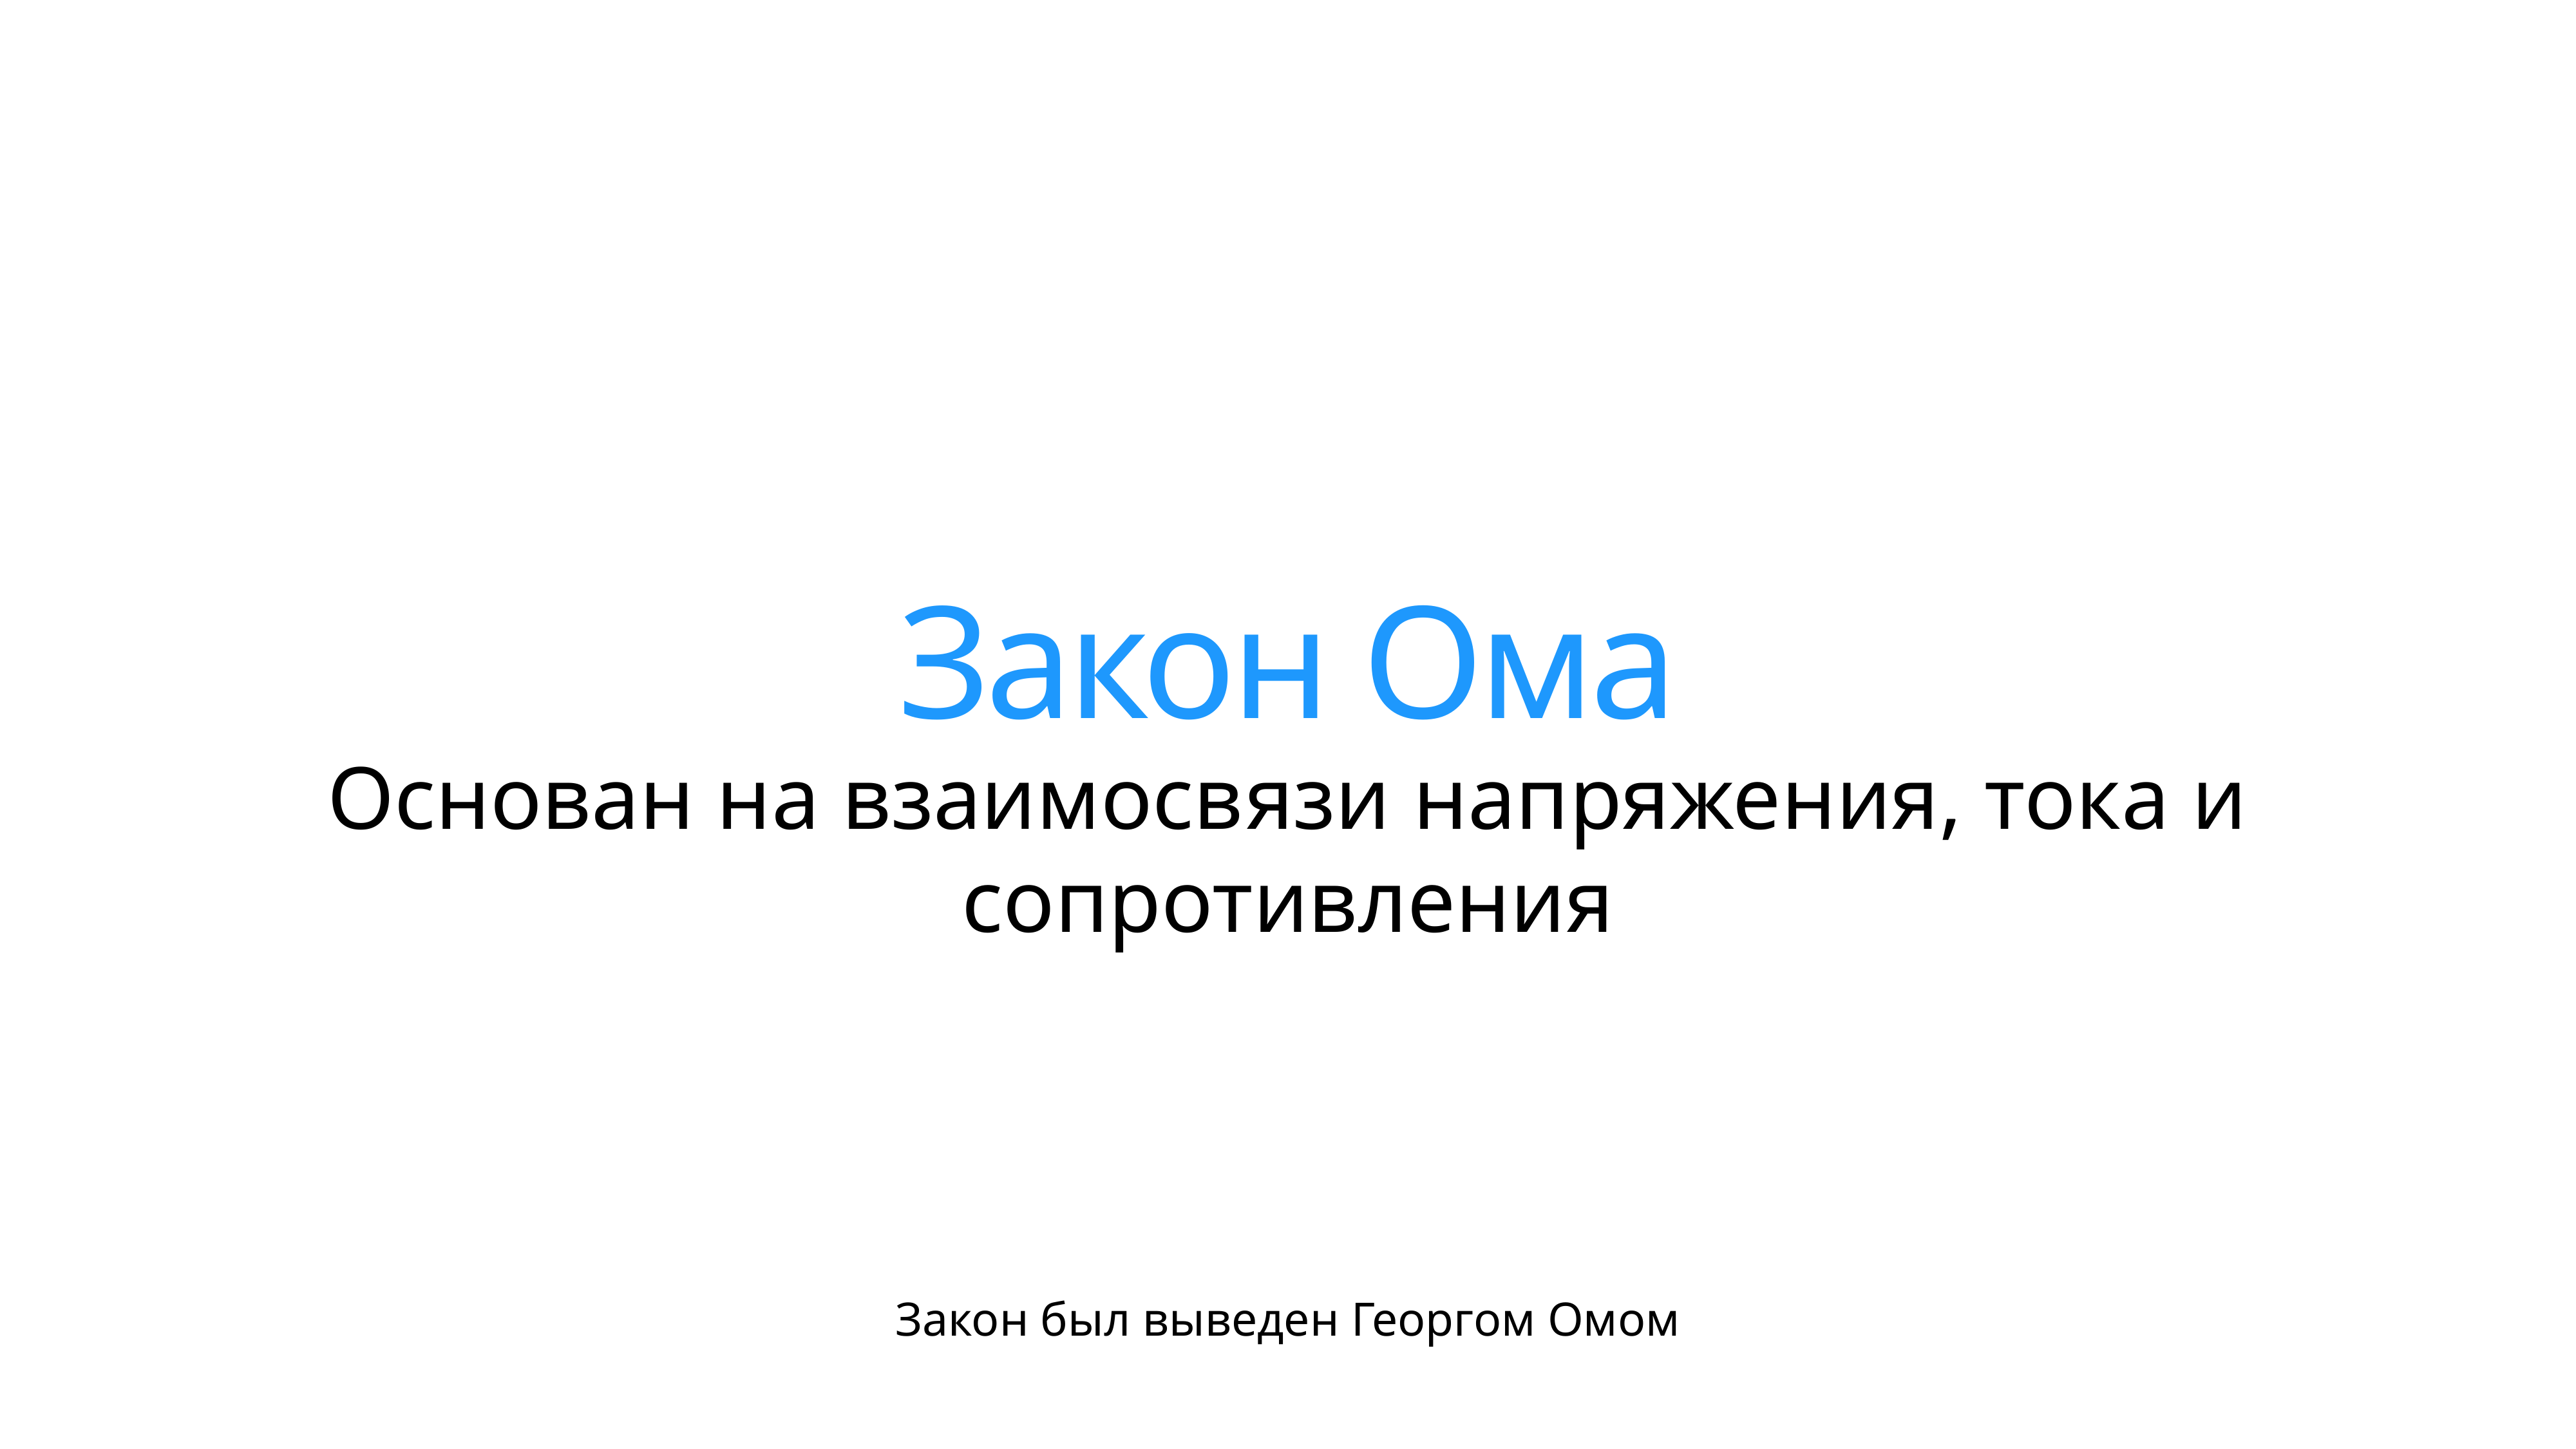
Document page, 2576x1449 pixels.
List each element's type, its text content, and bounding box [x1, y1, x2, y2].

subtitle Основан на взаимосвязи напряжения, тока и сопротивления [133, 737, 2443, 1004]
title Закон Ома [133, 347, 2443, 737]
list Закон был выведен Георгом Омом [133, 1284, 2443, 1359]
